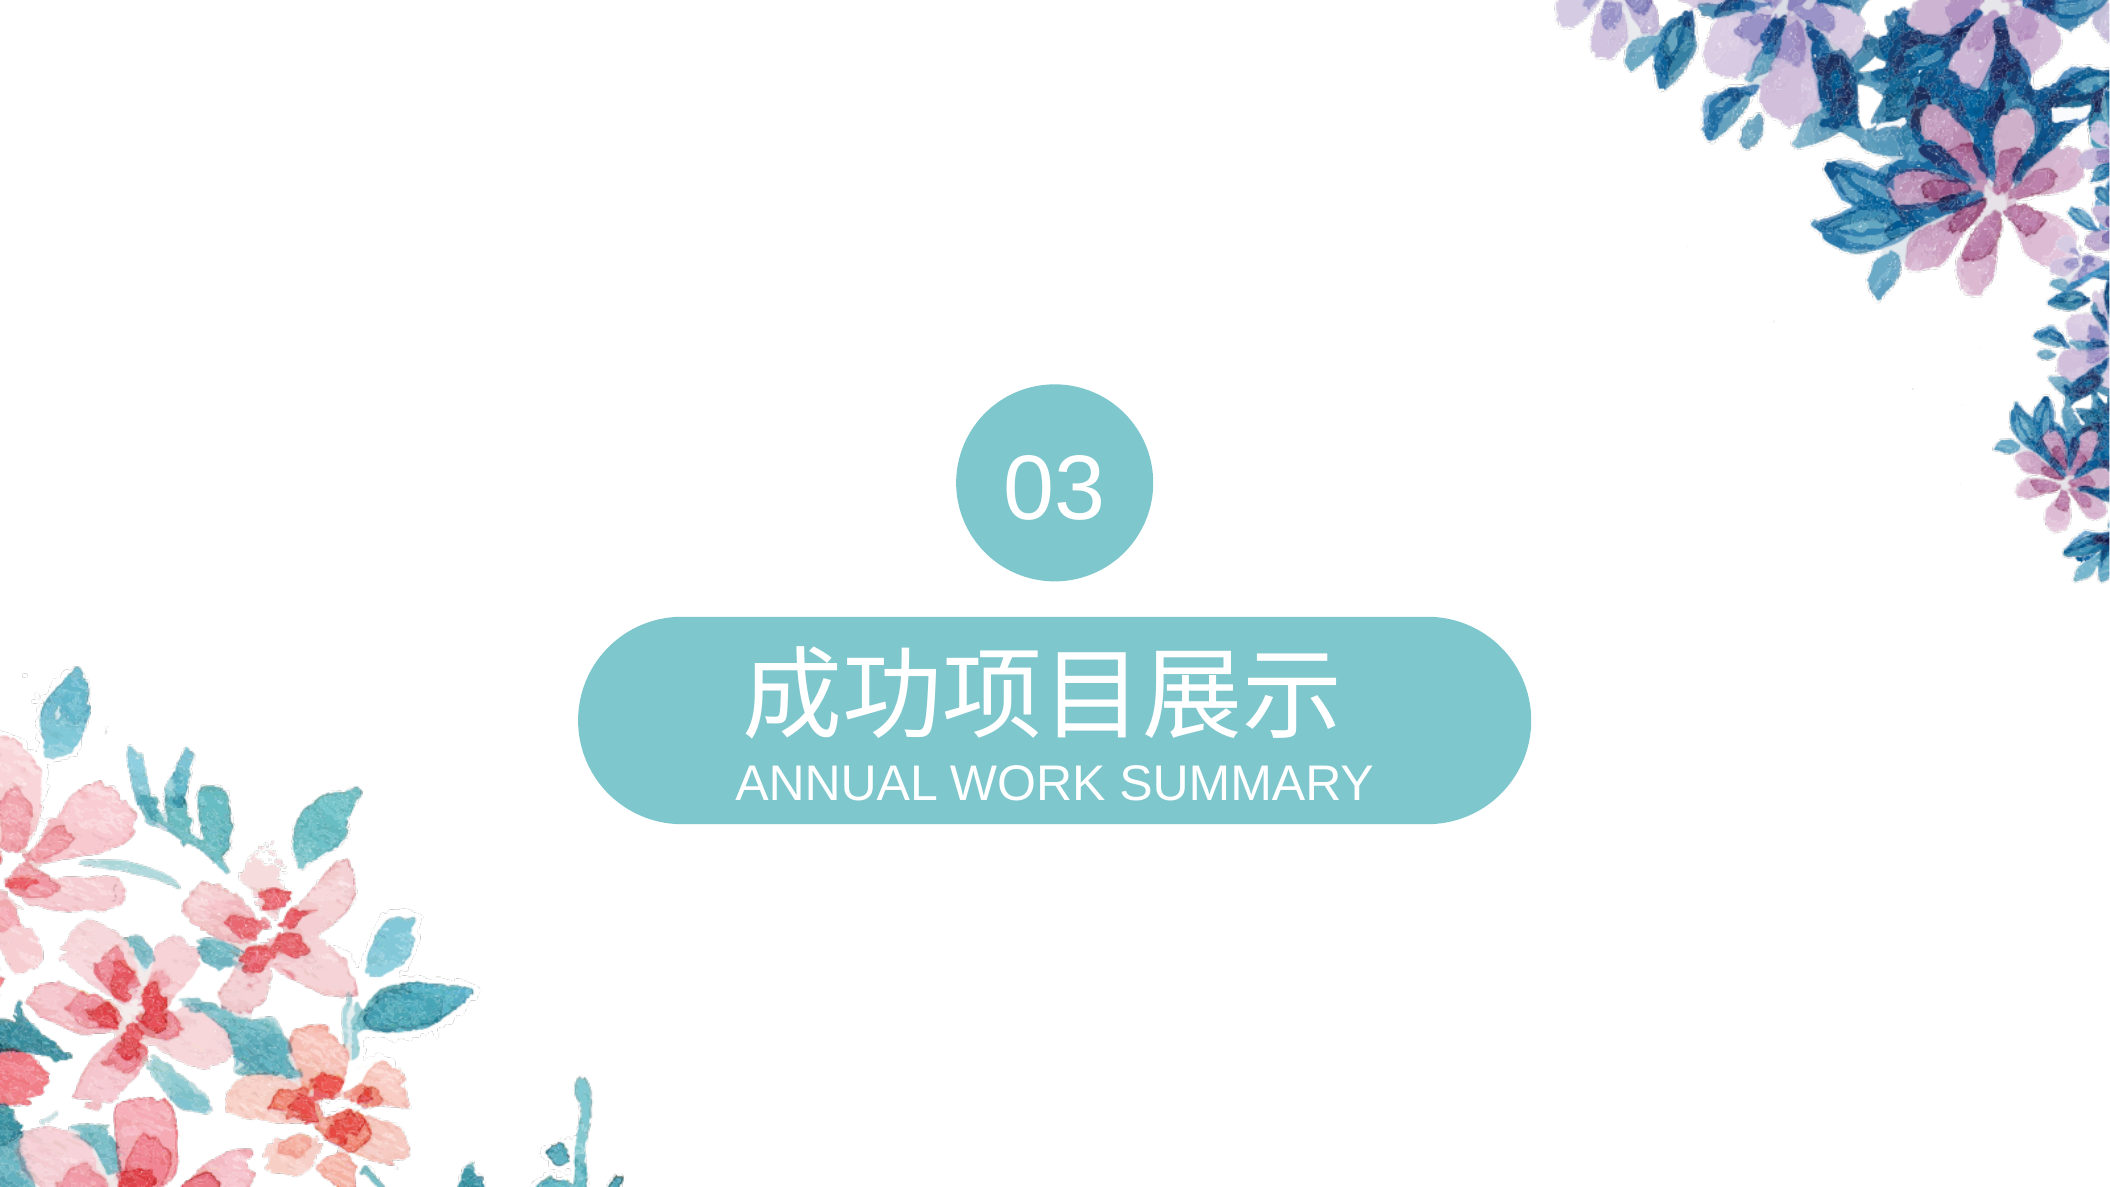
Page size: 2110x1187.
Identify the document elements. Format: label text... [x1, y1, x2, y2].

text_box [577, 615, 1533, 826]
text_box [0, 0, 2110, 1187]
text_box 03 [955, 383, 1155, 583]
